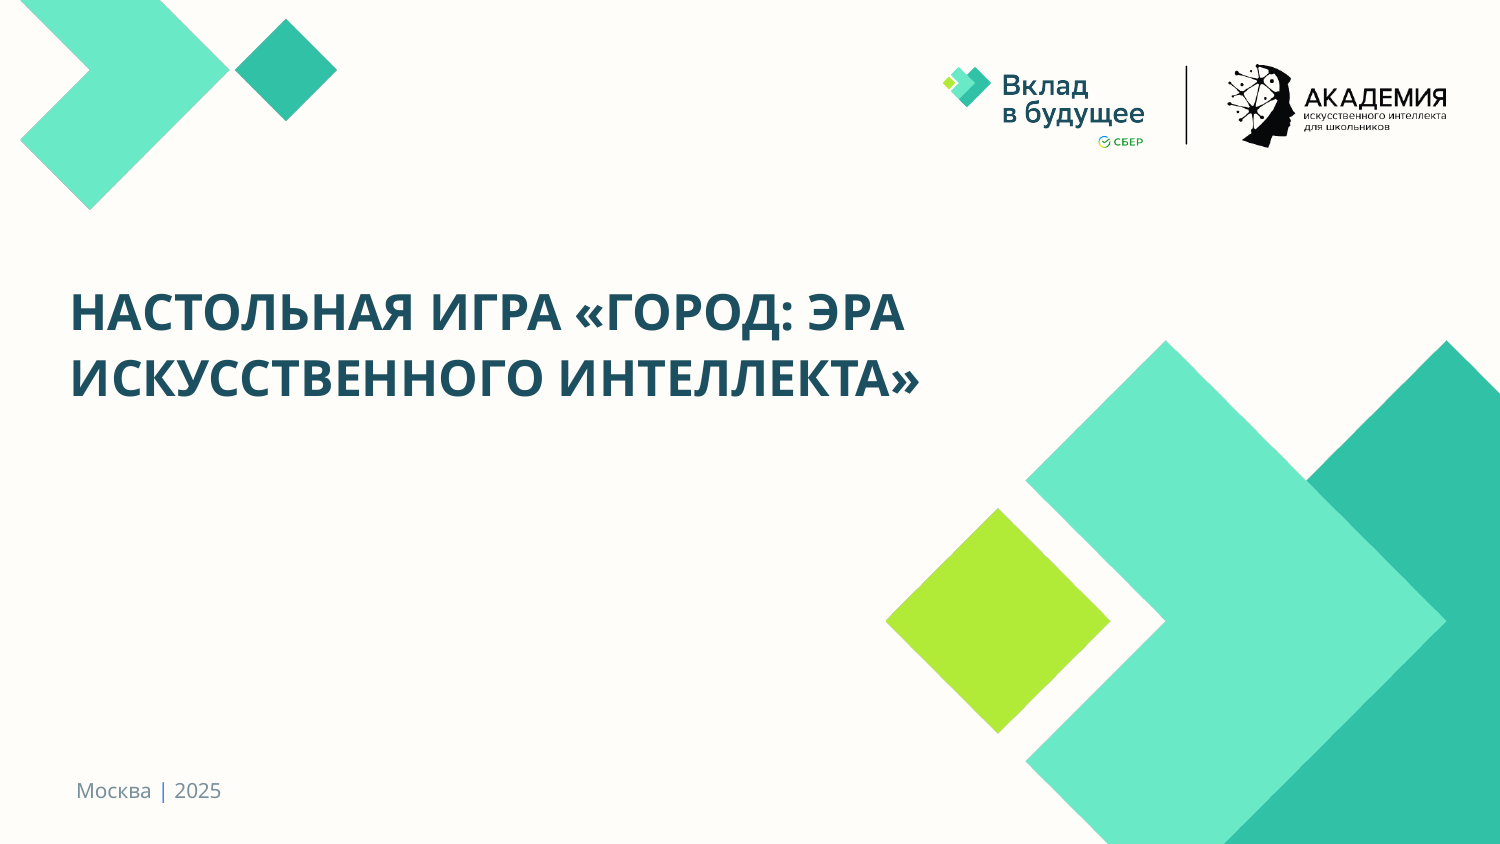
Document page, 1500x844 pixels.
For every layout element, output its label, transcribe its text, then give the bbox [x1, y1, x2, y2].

picture [885, 340, 1500, 844]
picture [903, 27, 1447, 188]
text_box Москва | 2025 [75, 777, 737, 803]
picture [20, 0, 337, 210]
text_box НАСТОЛЬНАЯ ИГРА «ГОРОД: ЭРА ИСКУССТВЕННОГО ИНТЕЛЛЕКТА» [64, 268, 1357, 412]
